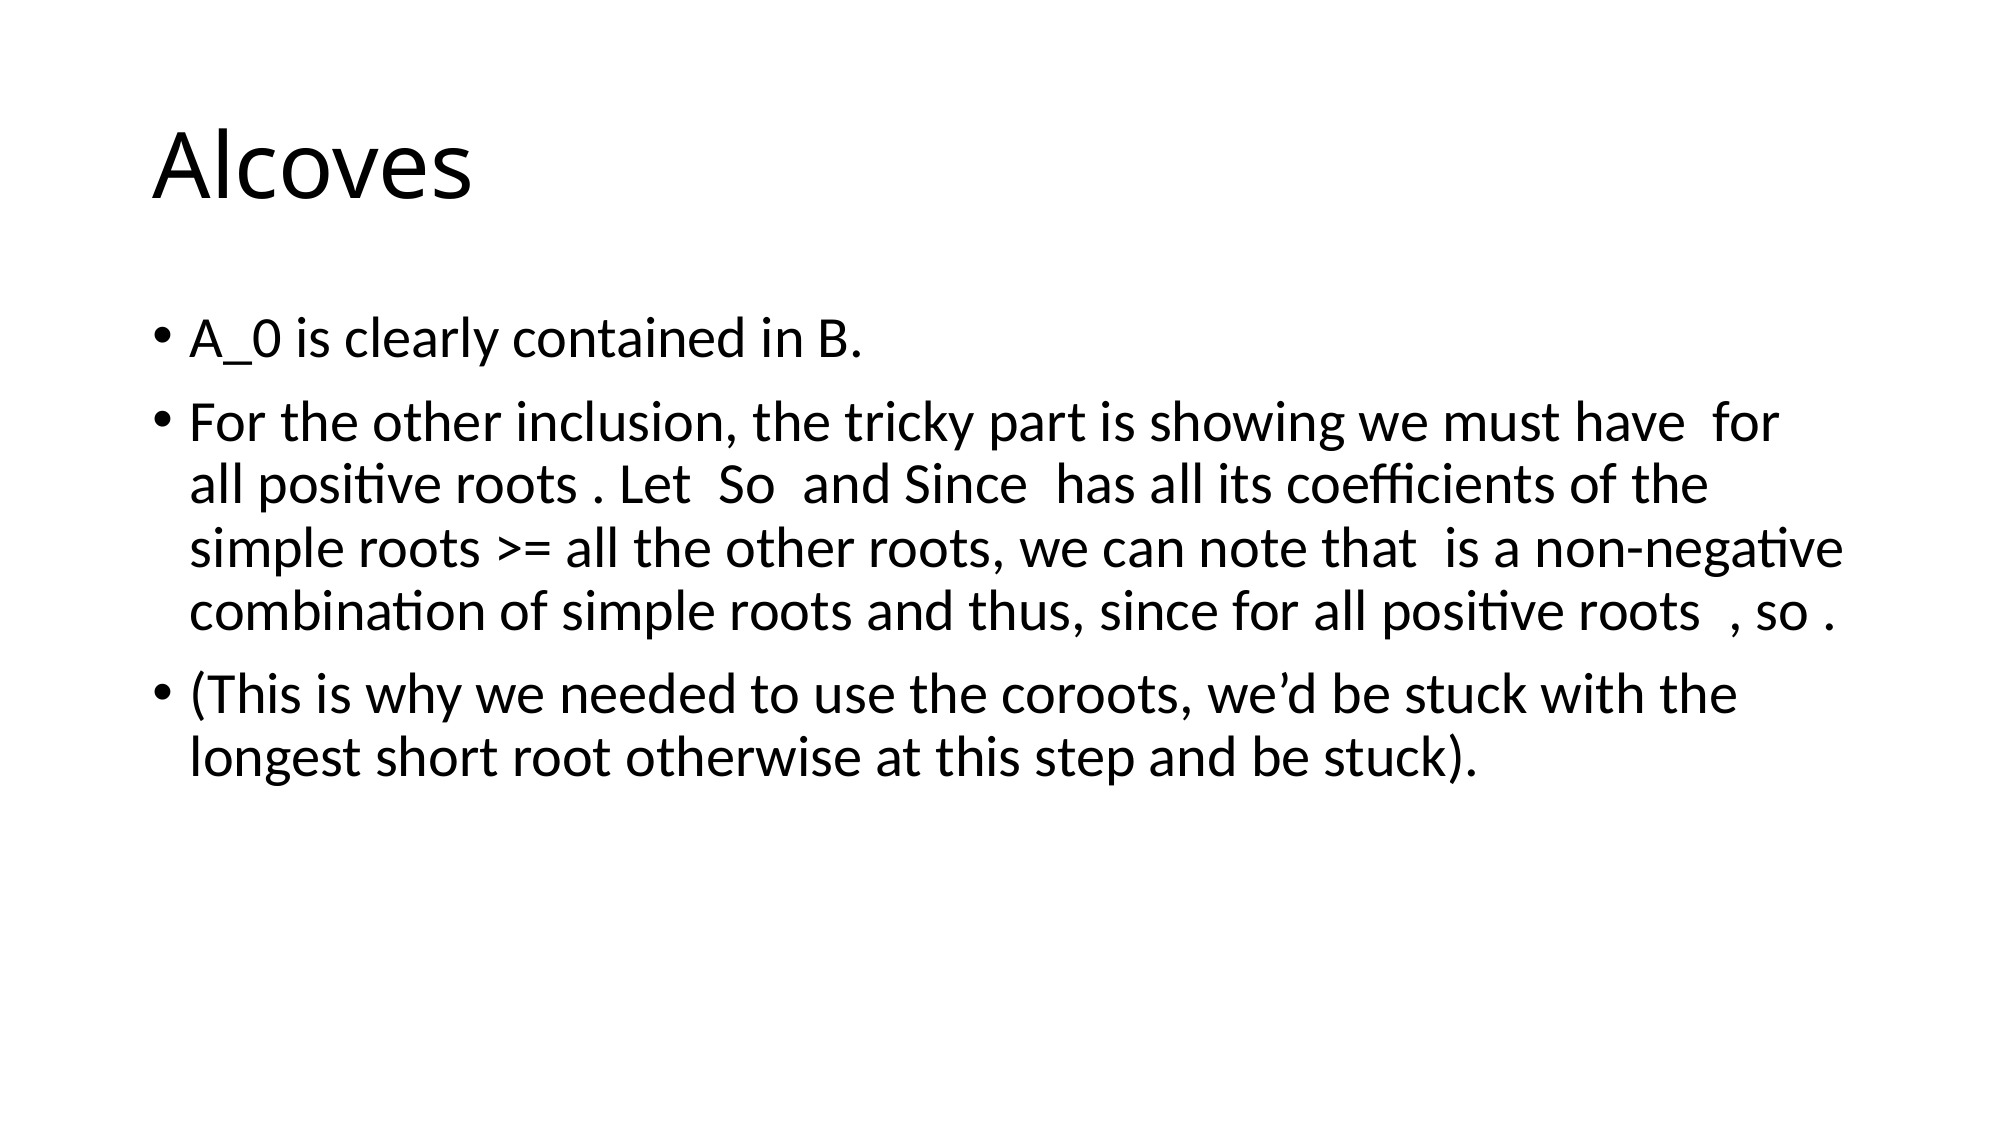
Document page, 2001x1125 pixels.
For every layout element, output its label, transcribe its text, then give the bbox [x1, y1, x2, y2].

title Alcoves [137, 59, 1863, 278]
